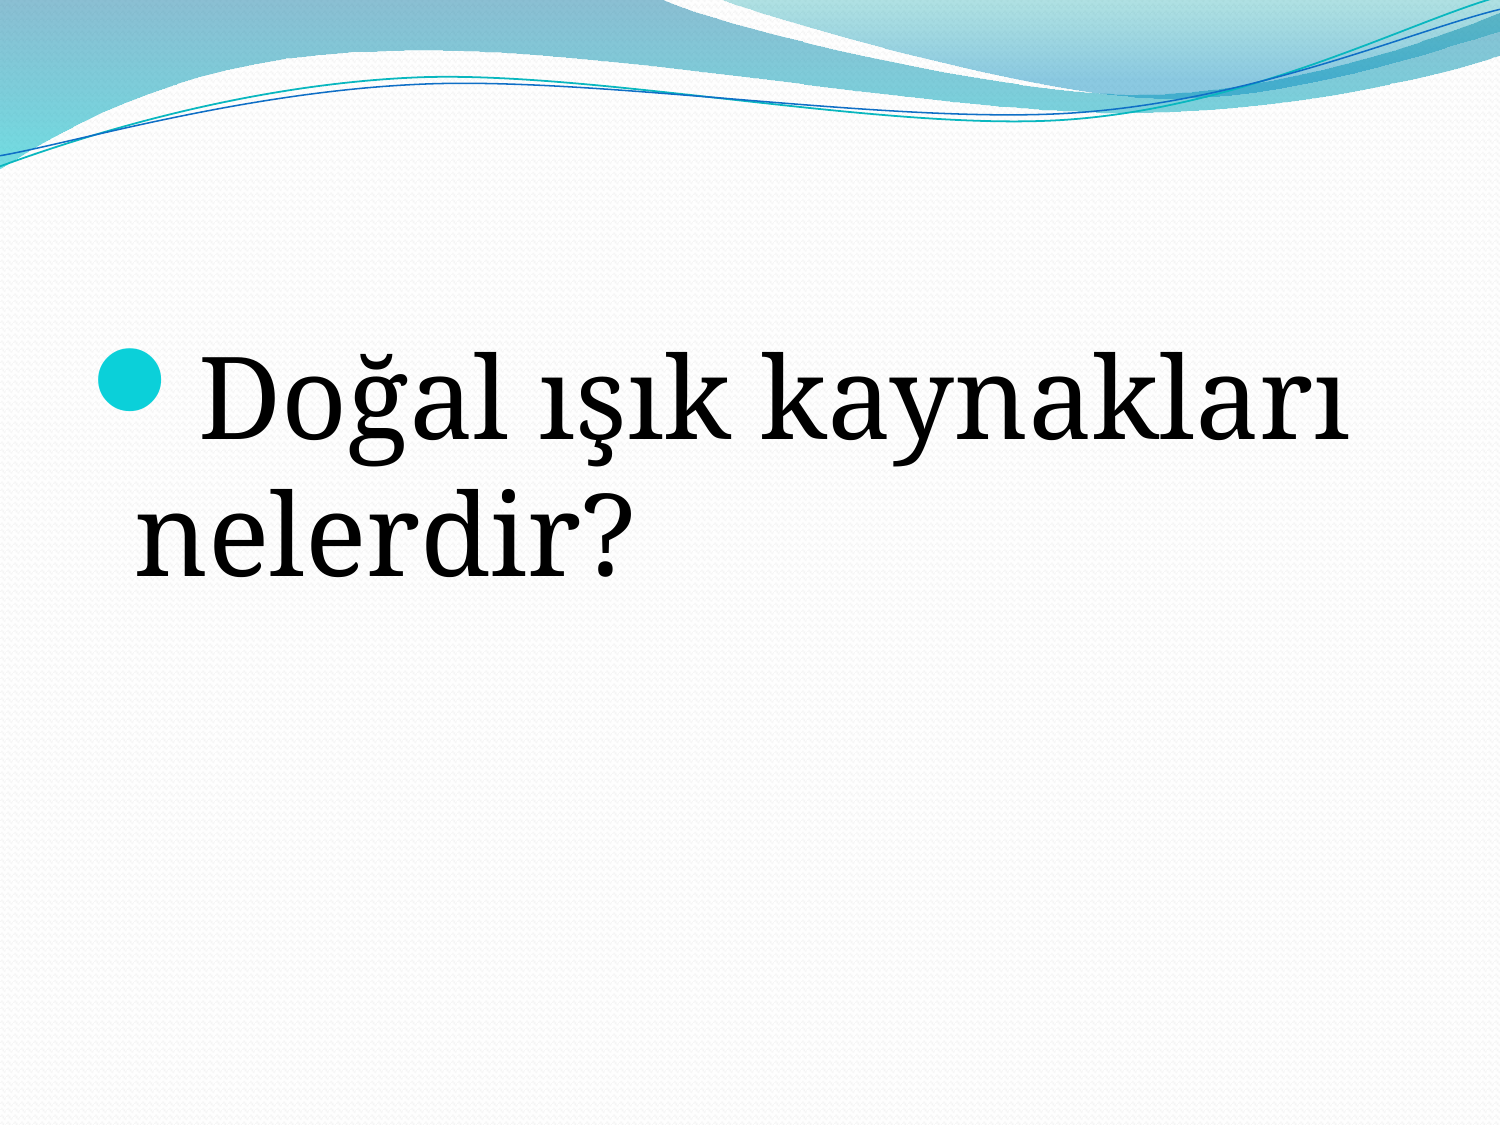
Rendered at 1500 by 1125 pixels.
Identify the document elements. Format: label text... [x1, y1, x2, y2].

list Doğal ışık kaynakları nelerdir? [75, 317, 1425, 1038]
